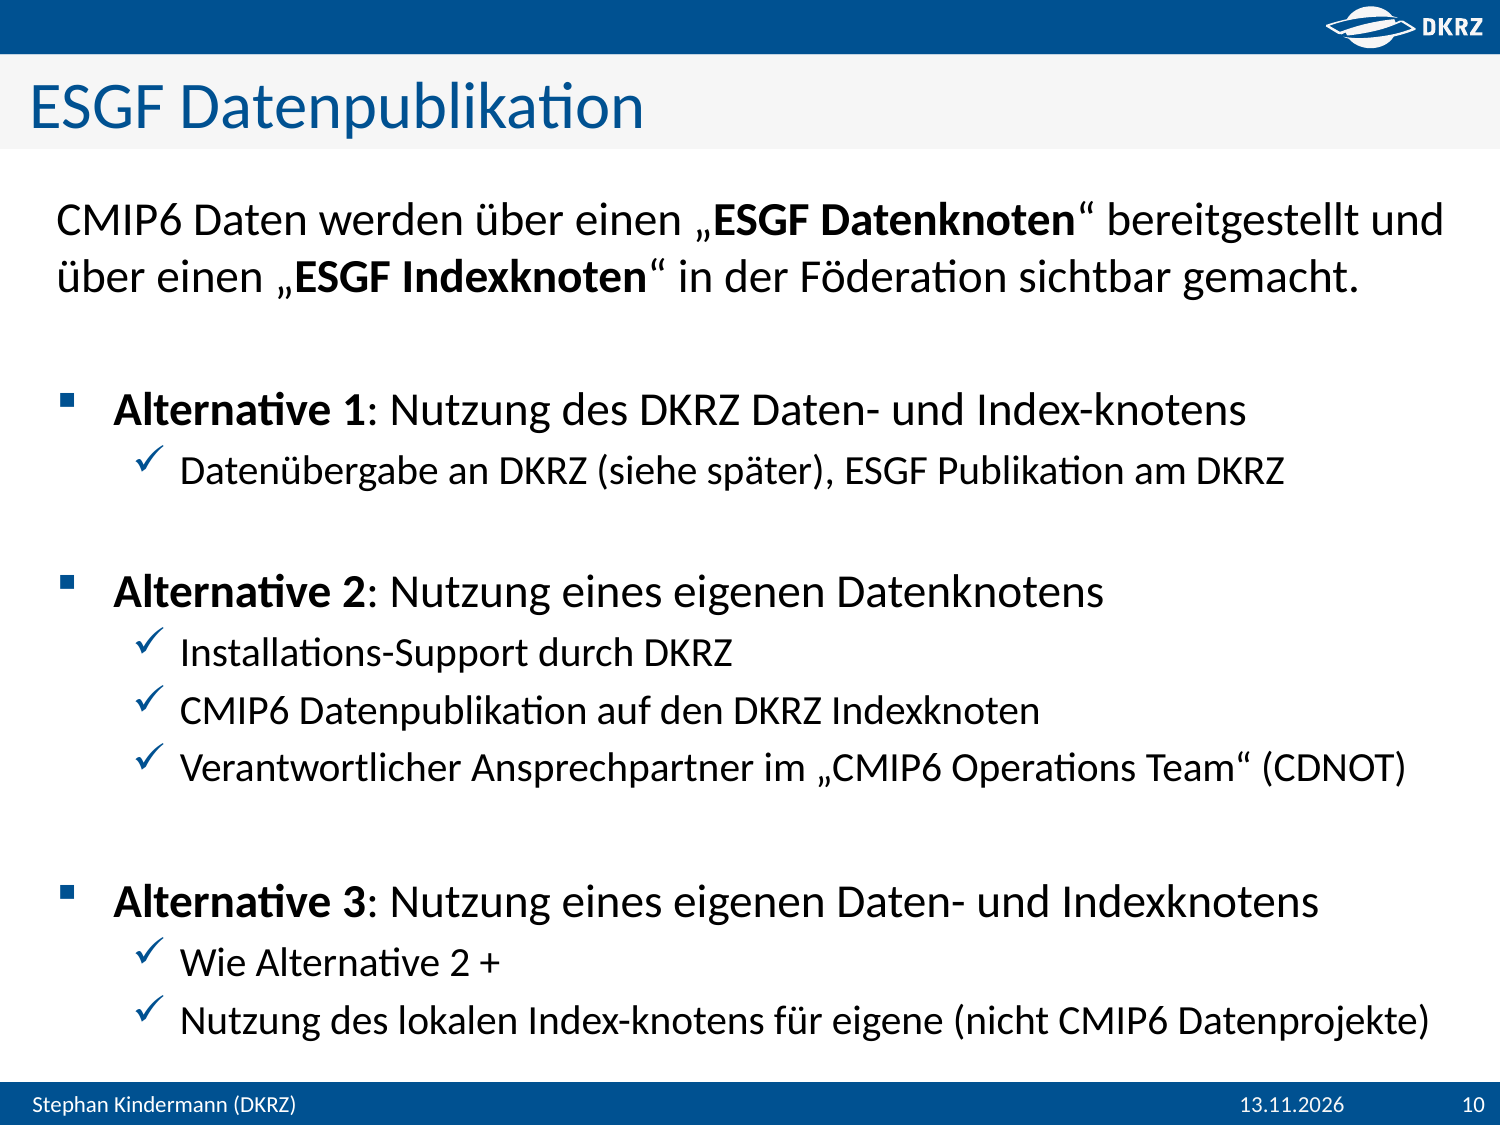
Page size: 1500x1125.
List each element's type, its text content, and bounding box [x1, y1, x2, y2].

title ESGF Datenpublikation [0, 54, 1500, 149]
list CMIP6 Daten werden über einen „ESGF Datenknoten“ bereitgestellt und über einen „ESGF Indexknoten“ in der Föderation sichtbar gemacht. Alternative 1: Nutzung des DKRZ Daten- und Index-knotens Datenübergabe an DKRZ (siehe später), ESGF Publikation am DKRZ Alternative 2: Nutzung eines eigenen Datenknotens Installations-Support durch DKRZ CMIP6 Datenpublikation auf den DKRZ Indexknoten Verantwortlicher Ansprechpartner im „CMIP6 Operations Team“ (CDNOT) Alternative 3: Nutzung eines eigenen Daten- und Indexknotens Wie Alternative 2 + Nutzung des lokalen Index-knotens für eigene (nicht CMIP6 Datenprojekte) [41, 172, 1483, 1059]
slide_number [1187, 1082, 1360, 1125]
slide_number 10 [1376, 1082, 1500, 1125]
